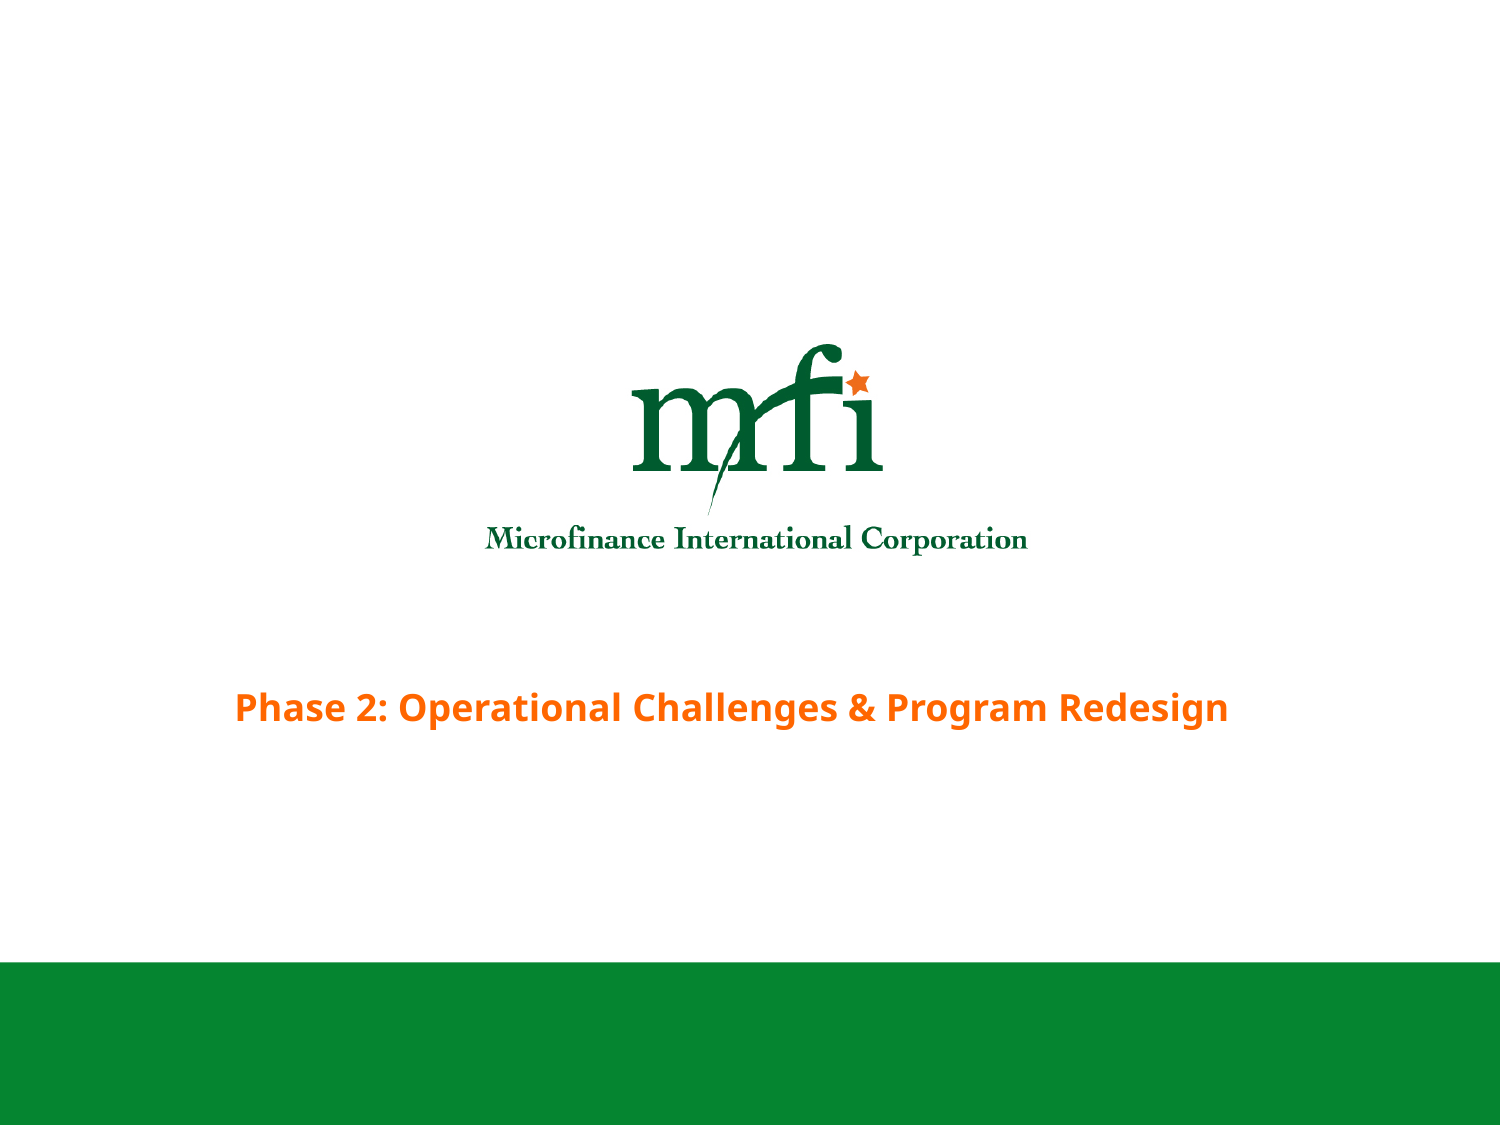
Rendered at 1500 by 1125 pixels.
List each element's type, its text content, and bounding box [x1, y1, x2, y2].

picture [424, 312, 1051, 561]
text_box Programa de Operaciones Internacionales [199, 312, 1388, 962]
text_box [0, 962, 1500, 1125]
text_box Phase 2: Operational Challenges & Program Redesign [219, 676, 1246, 737]
